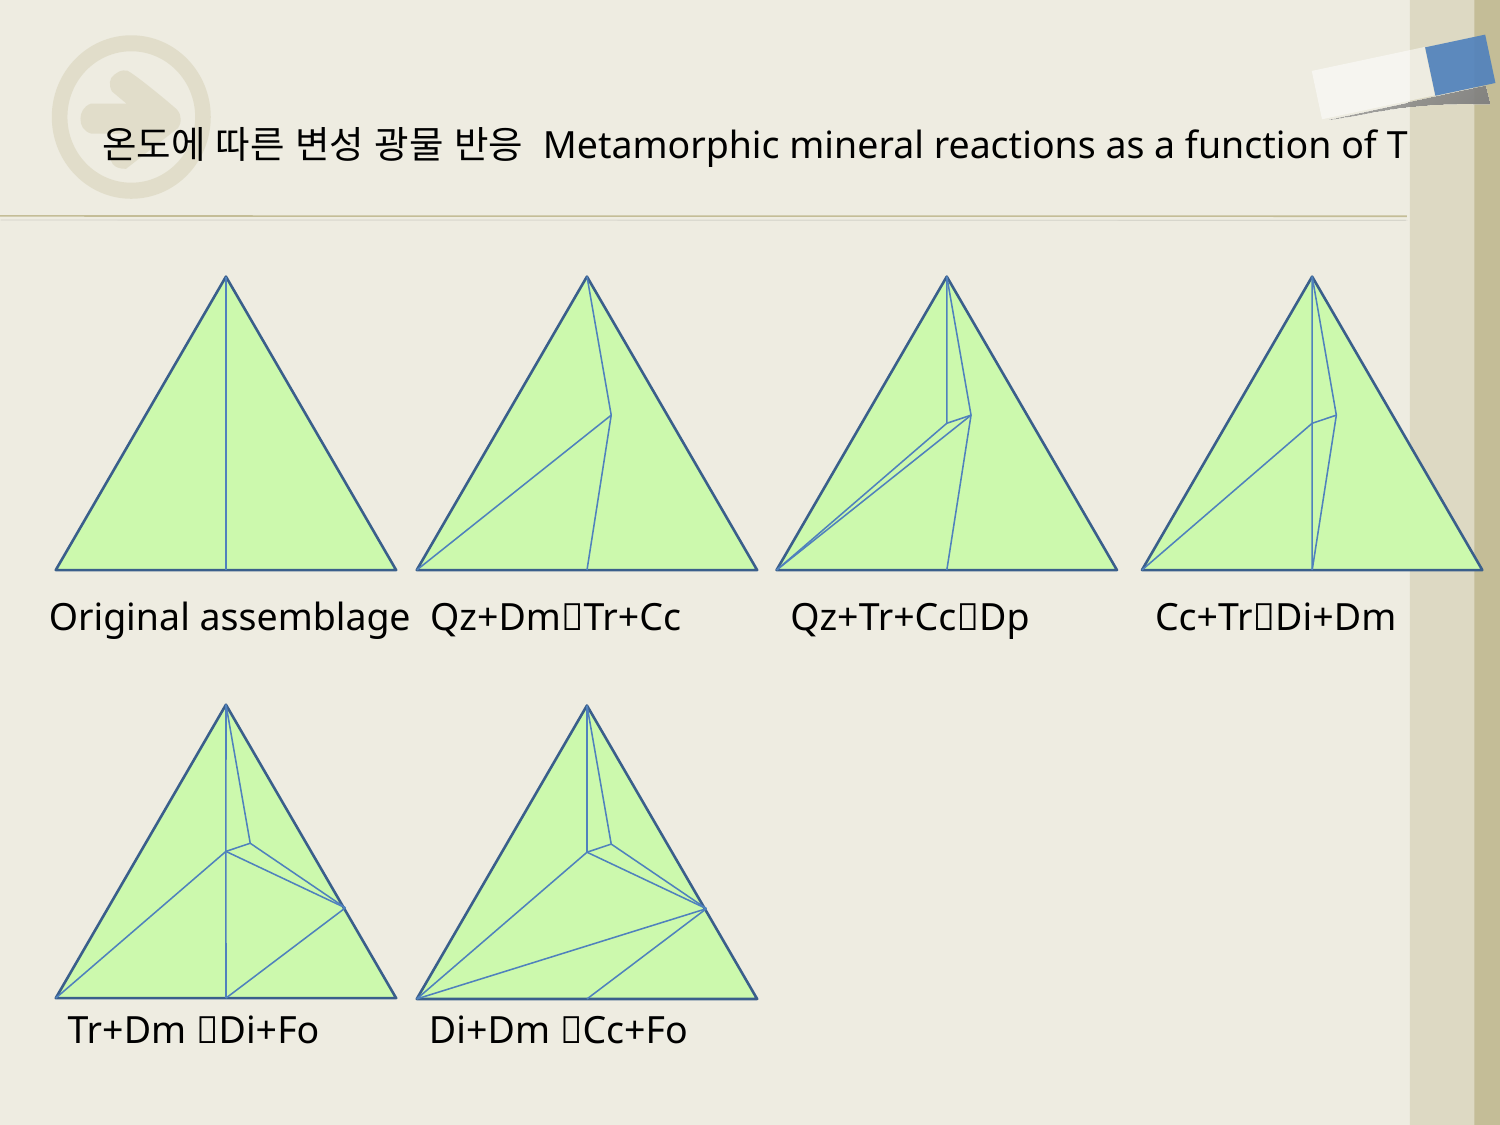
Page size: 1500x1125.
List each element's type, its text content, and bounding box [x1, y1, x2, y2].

text_box [257, 755, 306, 839]
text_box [586, 414, 612, 571]
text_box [231, 918, 346, 999]
text_box Qz+DmTr+Cc [426, 585, 697, 646]
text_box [416, 851, 579, 906]
text_box [618, 327, 759, 572]
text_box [55, 851, 218, 999]
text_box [588, 705, 612, 840]
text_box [610, 843, 707, 849]
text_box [249, 842, 346, 849]
text_box [867, 289, 938, 411]
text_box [416, 414, 579, 571]
text_box [507, 287, 579, 411]
text_box [979, 329, 1119, 572]
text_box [776, 423, 947, 571]
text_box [1313, 276, 1337, 411]
text_box [618, 756, 667, 840]
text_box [592, 843, 607, 848]
text_box [354, 922, 398, 1000]
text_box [416, 908, 579, 1000]
text_box [1227, 289, 1303, 420]
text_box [776, 414, 938, 421]
text_box Di+Dm Cc+Fo [414, 1013, 703, 1059]
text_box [953, 414, 972, 424]
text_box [227, 851, 346, 909]
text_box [227, 704, 251, 839]
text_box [958, 433, 972, 571]
text_box [54, 275, 398, 572]
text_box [231, 842, 246, 848]
text_box 온도에 따른 변성 광물 반응 Metamorphic mineral reactions as a function of T [87, 113, 1424, 174]
text_box [141, 717, 217, 848]
text_box Tr+Dm Di+Fo [52, 1008, 335, 1059]
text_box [948, 276, 972, 411]
text_box [718, 928, 759, 1001]
text_box [502, 718, 578, 848]
text_box Original assemblage [34, 585, 426, 646]
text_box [586, 851, 707, 909]
text_box [1343, 327, 1484, 572]
text_box Cc+TrDi+Dm [1140, 585, 1412, 646]
text_box Qz+Tr+CcDp [775, 585, 1045, 646]
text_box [1141, 423, 1303, 571]
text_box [586, 276, 612, 413]
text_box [586, 920, 707, 1000]
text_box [1311, 414, 1337, 571]
